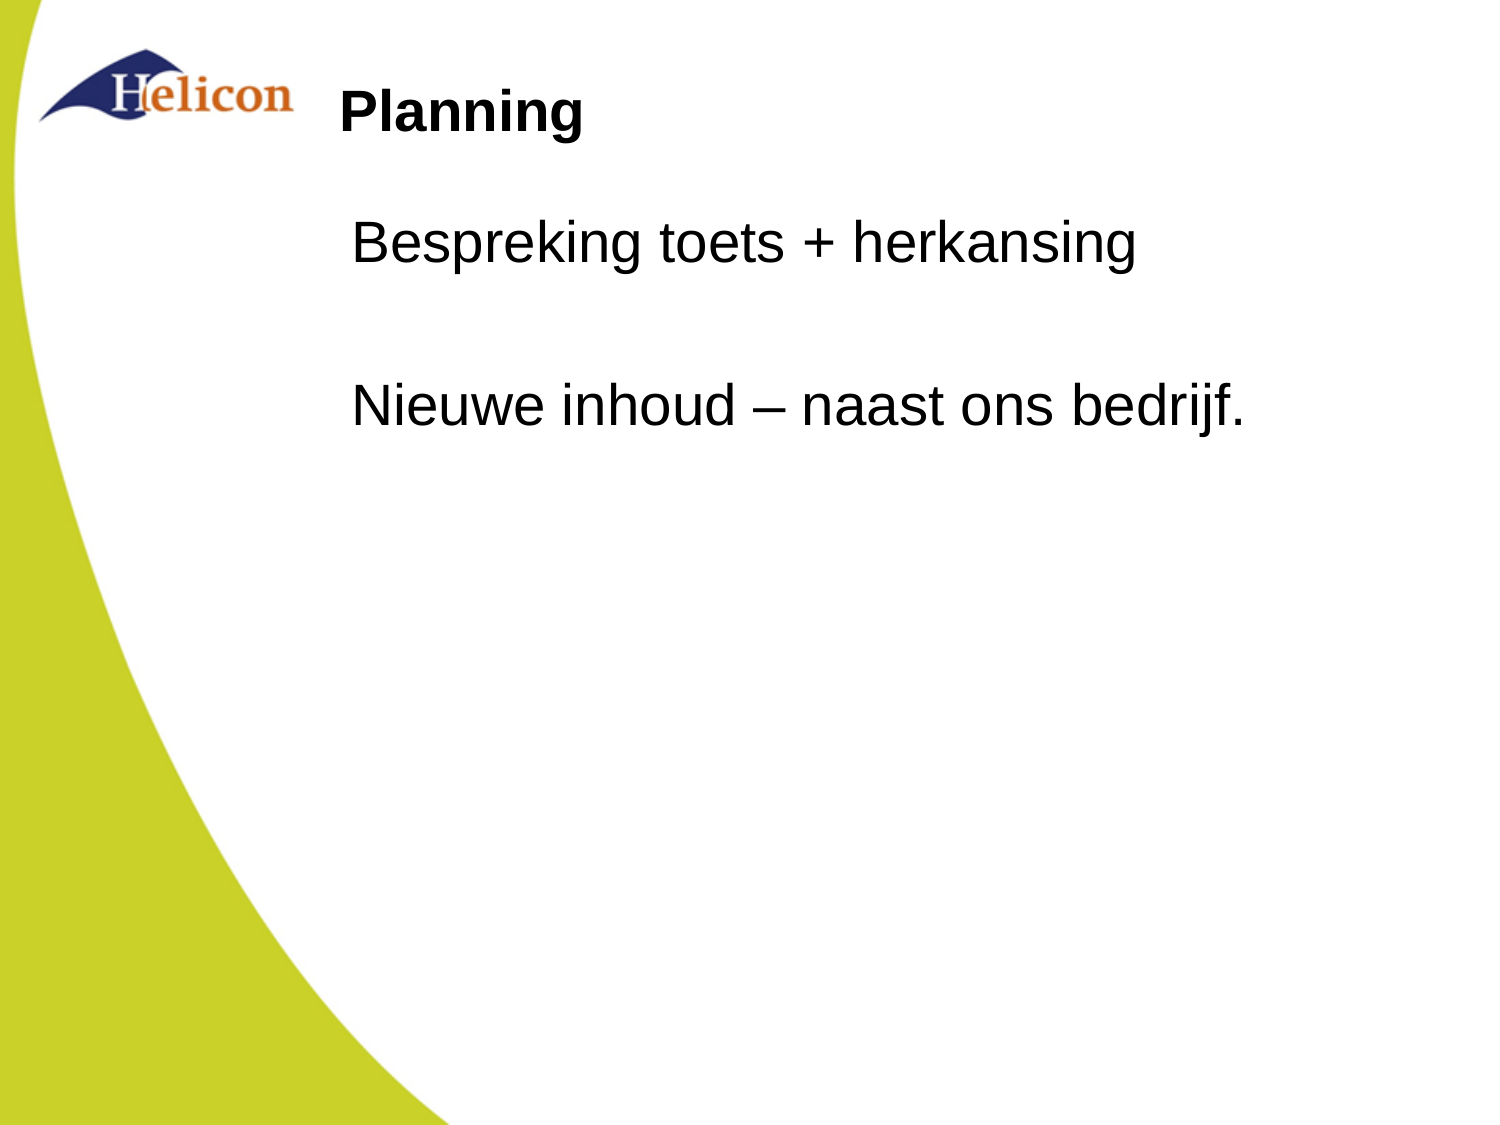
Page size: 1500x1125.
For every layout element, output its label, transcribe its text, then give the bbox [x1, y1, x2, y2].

picture [0, 0, 1500, 1125]
list Bespreking toets + herkansing Nieuwe inhoud – naast ons bedrijf. [336, 196, 1425, 1005]
title Planning [324, 54, 1415, 161]
